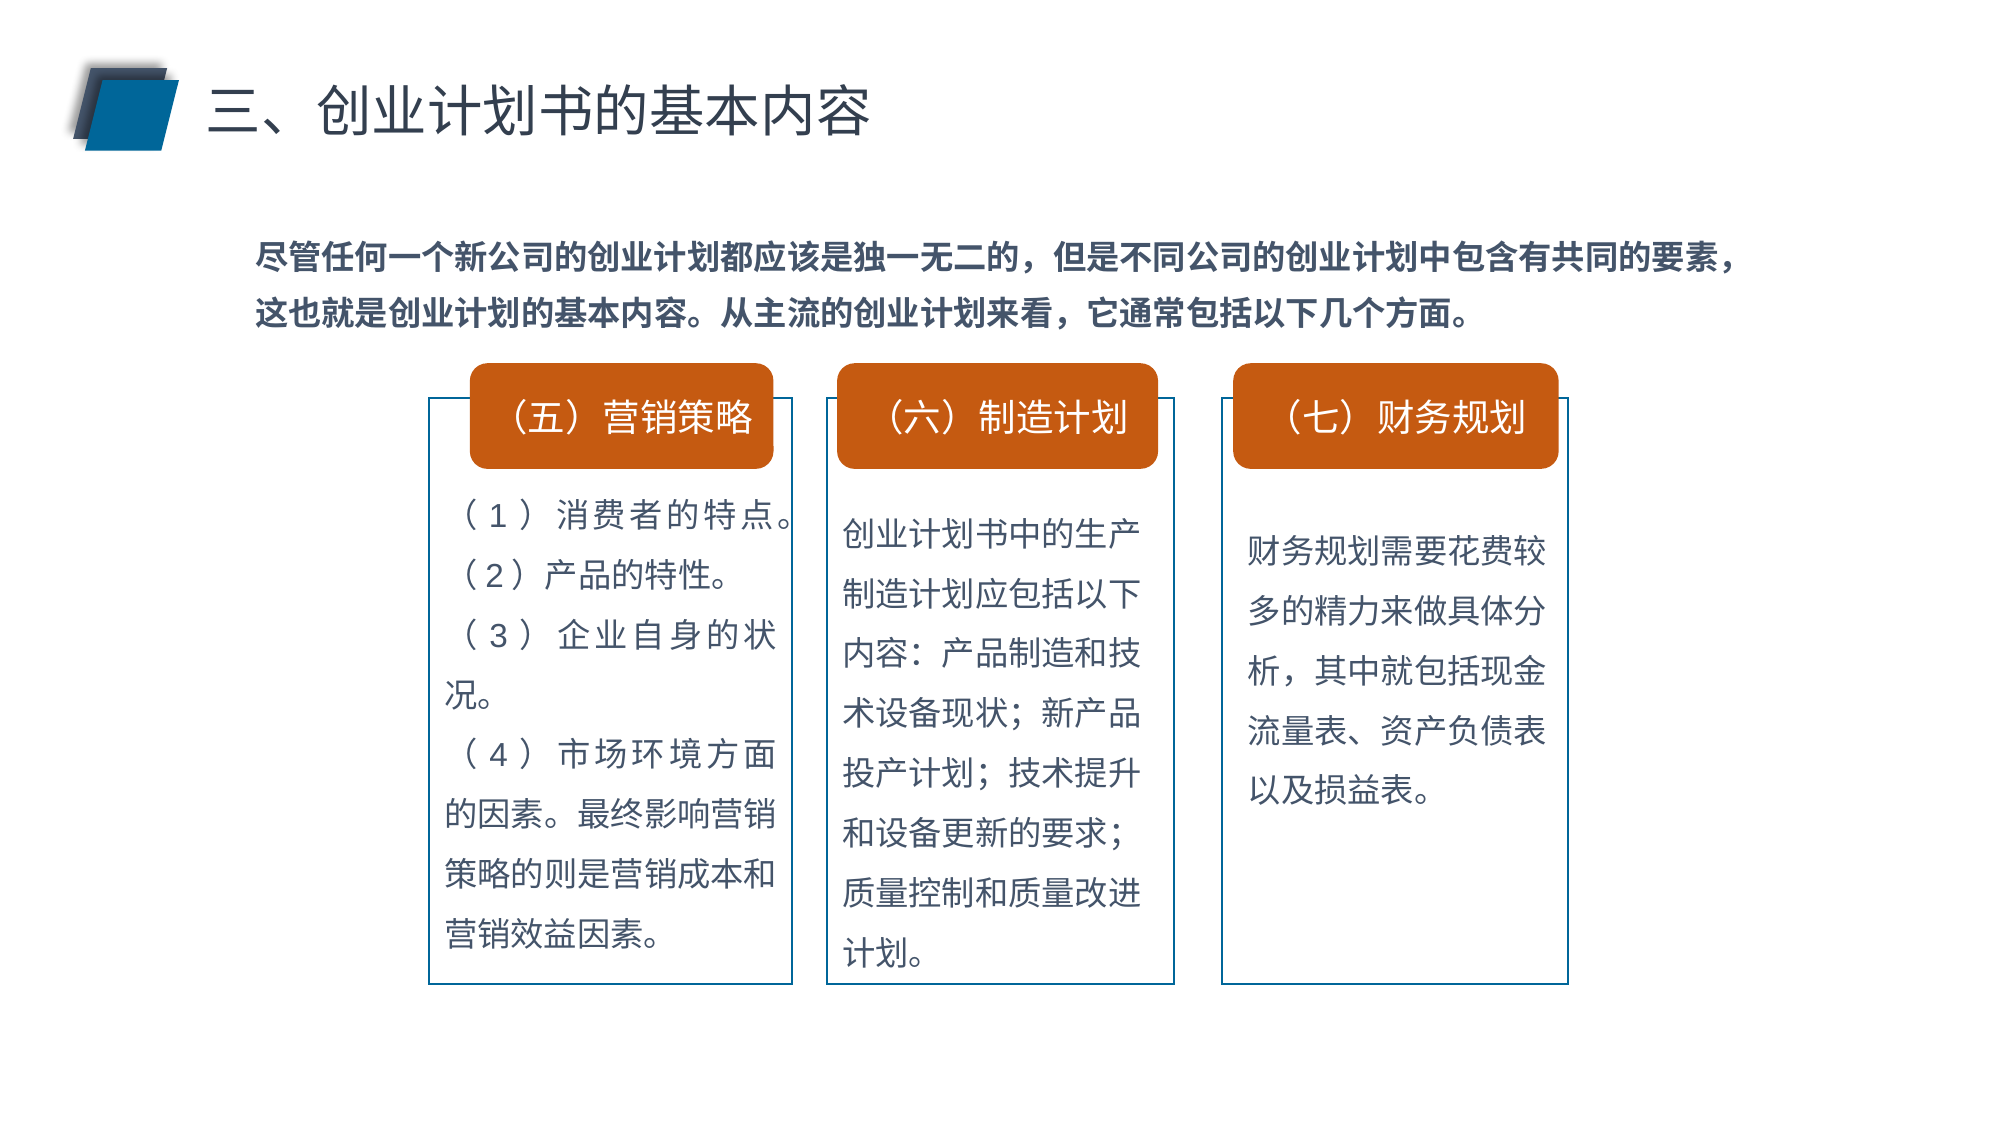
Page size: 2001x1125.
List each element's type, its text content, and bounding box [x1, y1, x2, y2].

text_box （七）财务规划 [1232, 362, 1560, 470]
text_box [428, 397, 793, 985]
text_box （五）营销策略 [468, 362, 775, 470]
text_box [826, 397, 1175, 985]
text_box [1221, 397, 1569, 985]
text_box （六）制造计划 [836, 362, 1160, 470]
text_box 三、创业计划书的基本内容 [190, 68, 913, 150]
text_box 尽管任何一个新公司的创业计划都应该是独一无二的，但是不同公司的创业计划中包含有共同的要素，这也就是创业计划的基本内容。从主流的创业计划来看，它通常包括以下几个方面。 [240, 213, 1760, 340]
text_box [73, 68, 179, 151]
